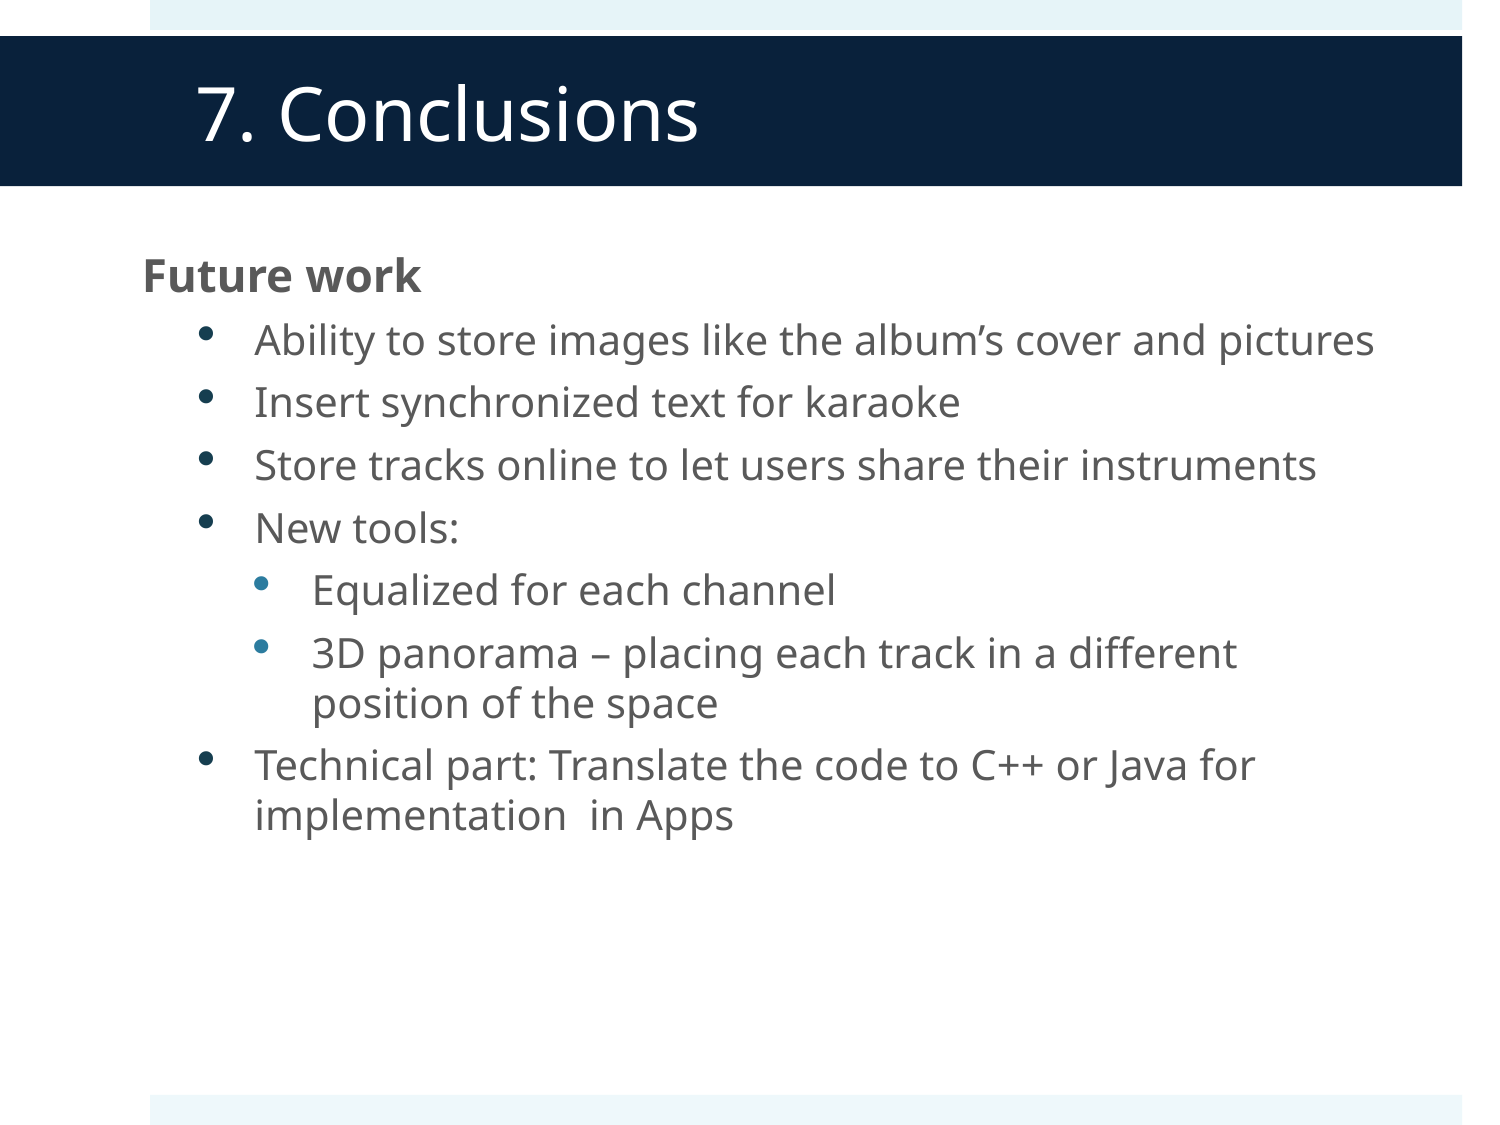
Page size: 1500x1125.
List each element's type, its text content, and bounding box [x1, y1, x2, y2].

title 7. Conclusions [0, 36, 1463, 187]
list Future work Ability to store images like the album’s cover and pictures Insert synchronized text for karaoke Store tracks online to let users share their instruments New tools: Equalized for each channel 3D panorama – placing each track in a different position of the space Technical part: Translate the code to C++ or Java for implementation in Apps [126, 238, 1407, 972]
